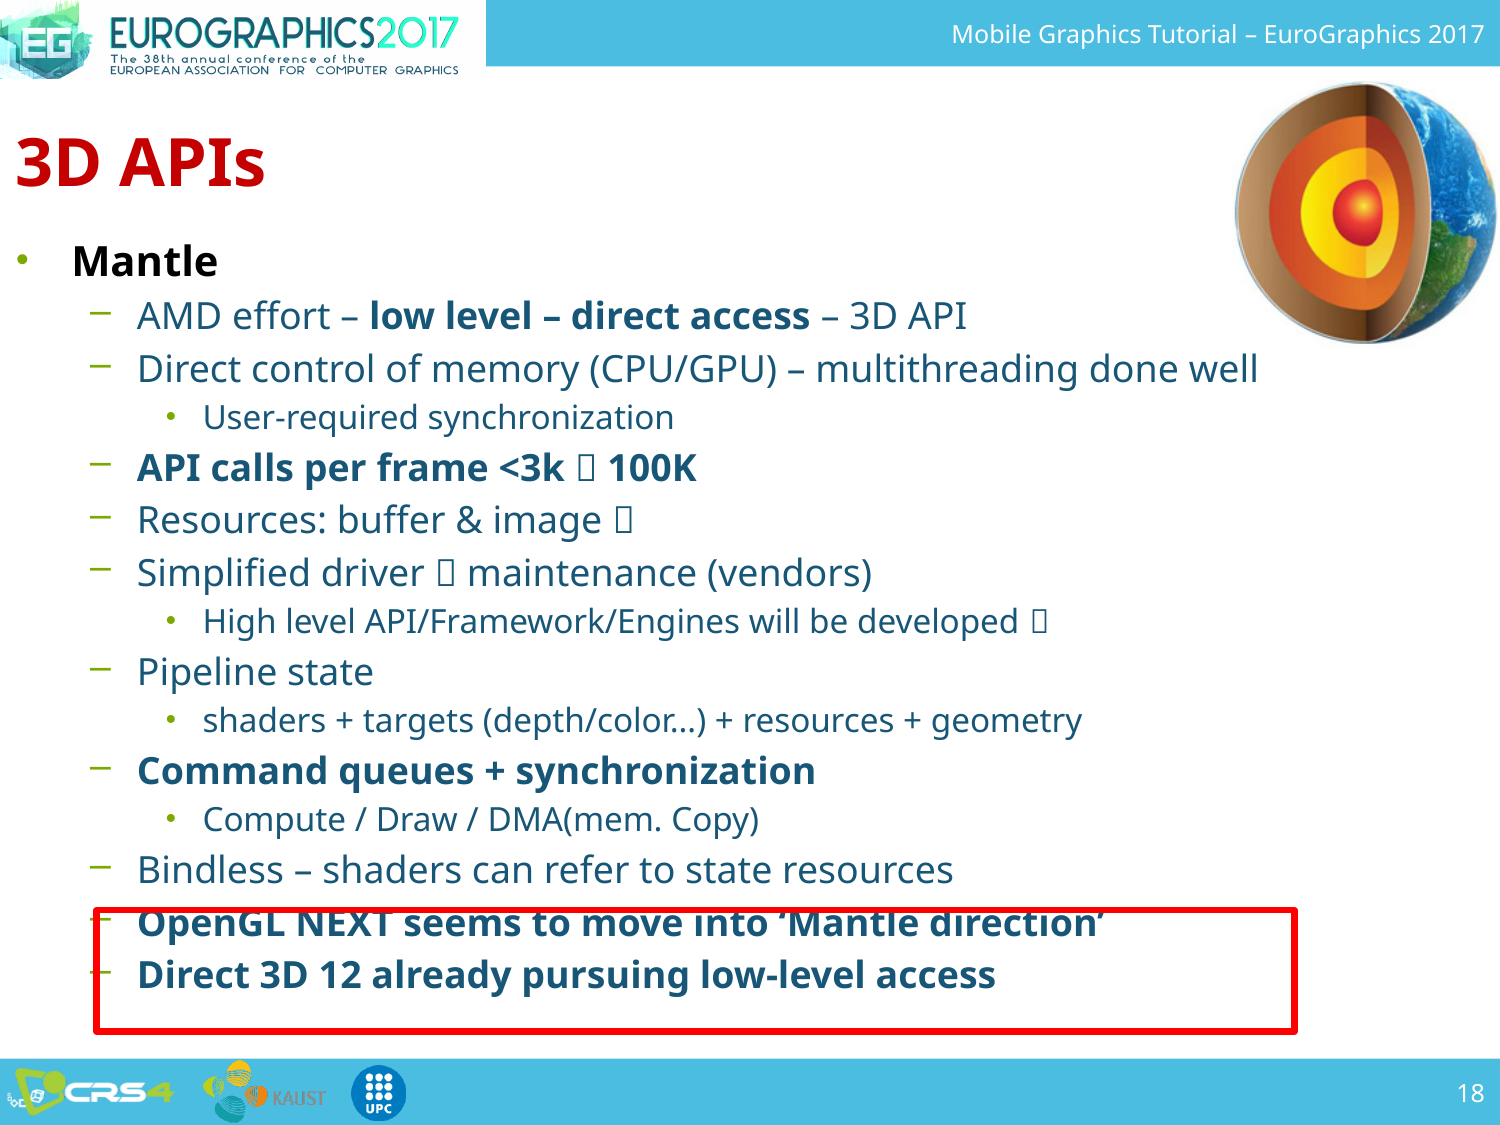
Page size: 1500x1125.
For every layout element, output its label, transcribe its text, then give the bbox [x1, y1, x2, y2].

picture [1, 1064, 180, 1119]
title 3D APIs [0, 77, 1231, 227]
list Mantle AMD effort – low level – direct access – 3D API Direct control of memory (CPU/GPU) – multithreading done well User-required synchronization API calls per frame <3k  100K Resources: buffer & image  Simplified driver  maintenance (vendors) High level API/Framework/Engines will be developed  Pipeline state shaders + targets (depth/color…) + resources + geometry Command queues + synchronization Compute / Draw / DMA(mem. Copy) Bindless – shaders can refer to state resources OpenGL NEXT seems to move into ‘Mantle direction’ Direct 3D 12 already pursuing low-level access [0, 227, 1442, 1031]
text_box [96, 910, 1295, 1032]
picture [1230, 78, 1500, 349]
picture [351, 1065, 406, 1121]
slide_number 18 [1187, 1070, 1500, 1109]
picture [203, 1060, 326, 1123]
picture [0, 0, 486, 77]
